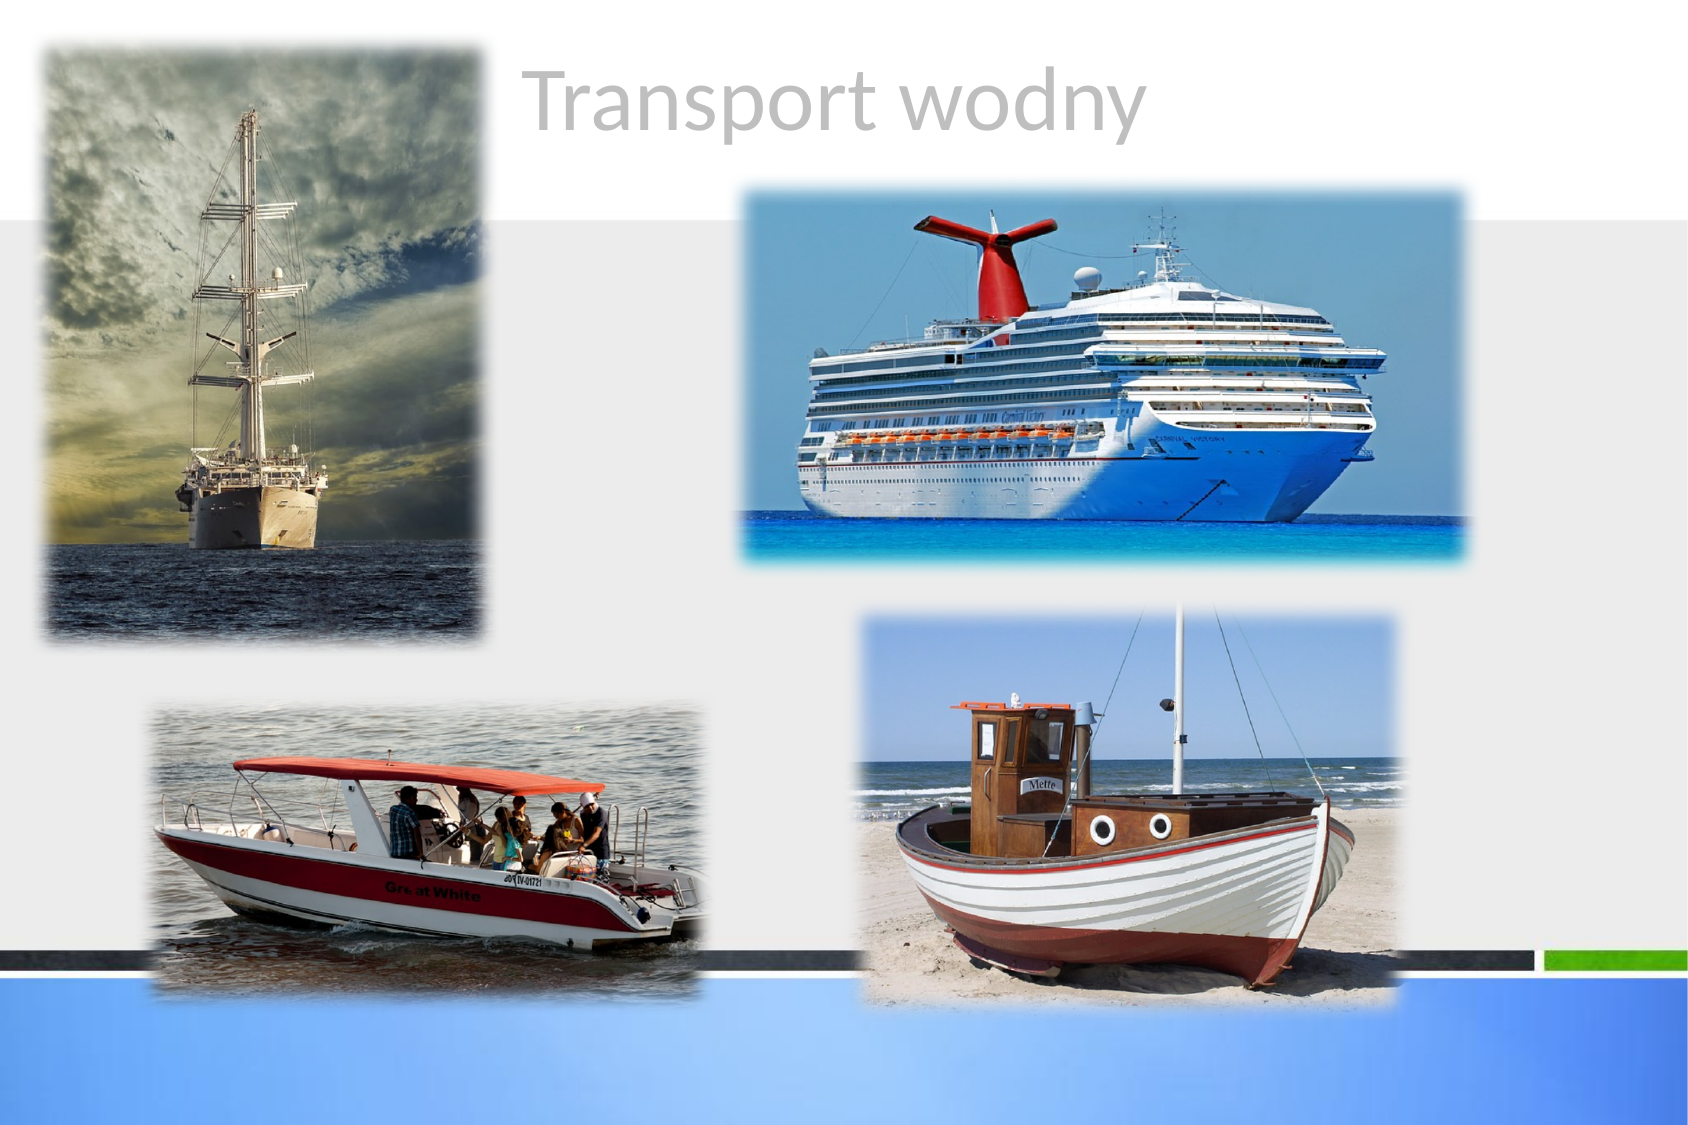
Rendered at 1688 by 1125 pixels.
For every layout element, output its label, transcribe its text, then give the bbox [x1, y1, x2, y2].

title Transport wodny [75, 0, 1595, 188]
picture [0, 0, 1688, 1125]
